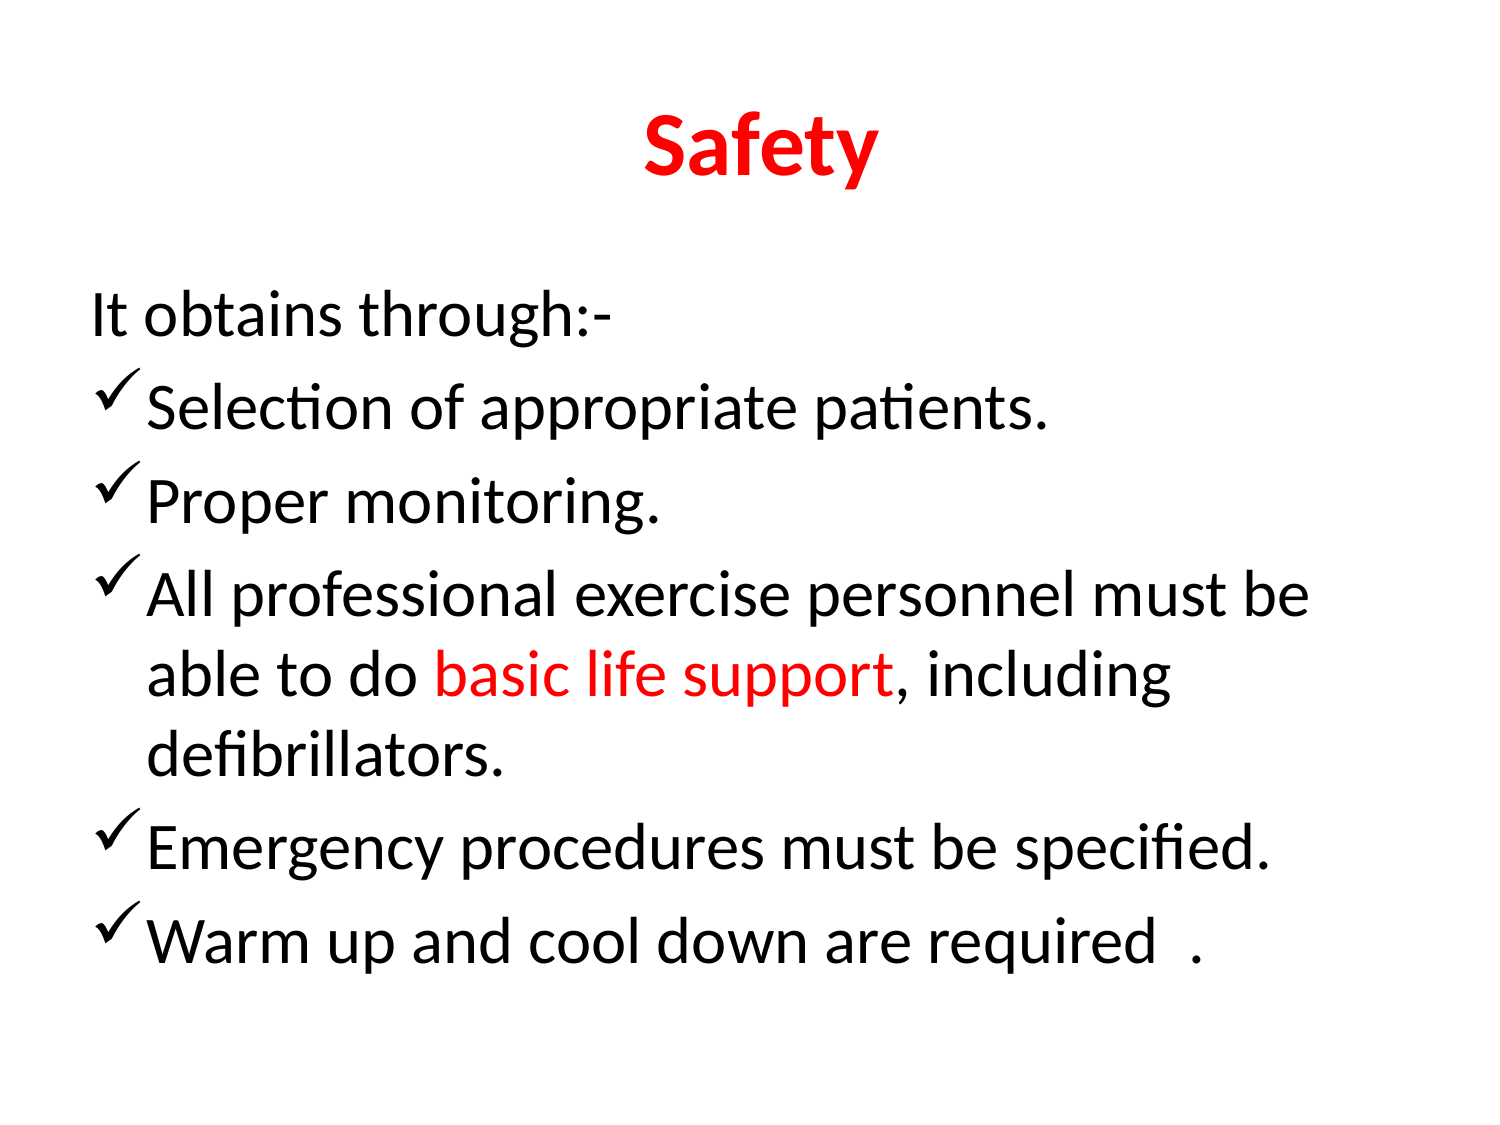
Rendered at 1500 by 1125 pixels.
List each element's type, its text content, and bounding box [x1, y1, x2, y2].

title Safety [75, 45, 1425, 233]
list It obtains through:- Selection of appropriate patients. Proper monitoring. All professional exercise personnel must be able to do basic life support, including defibrillators. Emergency procedures must be specified. Warm up and cool down are required . [75, 262, 1425, 1005]
